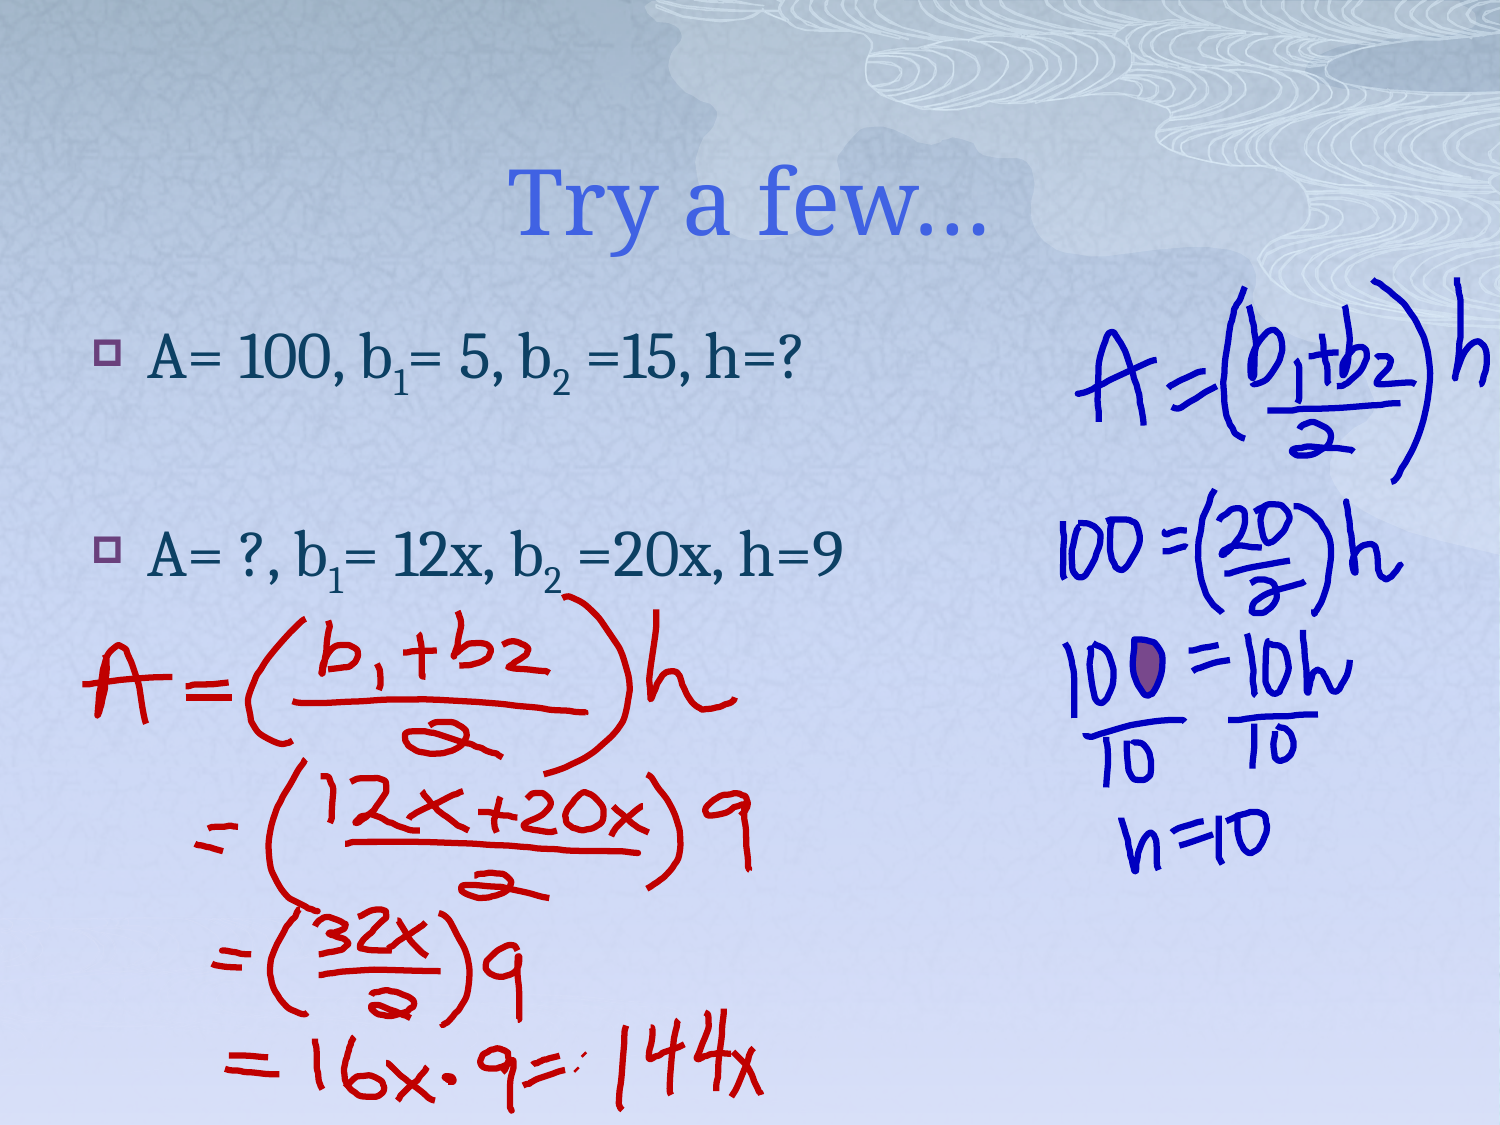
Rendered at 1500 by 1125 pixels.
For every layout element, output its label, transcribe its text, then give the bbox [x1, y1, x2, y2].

text_box [485, 944, 520, 1021]
text_box [745, 1065, 762, 1096]
text_box [413, 1084, 436, 1102]
text_box [320, 775, 334, 824]
text_box [1164, 529, 1187, 535]
list A= 100, b1= 5, b2 =15, h=? A= ?, b1= 12x, b2 =20x, h=9 [76, 304, 1430, 1032]
text_box [1131, 638, 1164, 697]
text_box [421, 790, 435, 804]
text_box [1218, 507, 1262, 556]
text_box [345, 841, 639, 854]
text_box [721, 1039, 732, 1055]
text_box [618, 1025, 627, 1111]
text_box [207, 825, 239, 830]
text_box [610, 805, 643, 837]
text_box [1097, 331, 1132, 385]
text_box [1345, 500, 1402, 580]
text_box [1120, 817, 1160, 872]
text_box [444, 1075, 455, 1083]
text_box [564, 791, 605, 831]
text_box [1171, 820, 1204, 833]
text_box [96, 683, 106, 717]
text_box [502, 640, 550, 674]
text_box [357, 908, 392, 952]
text_box [1372, 279, 1431, 483]
text_box [314, 916, 349, 955]
text_box [1295, 359, 1300, 404]
text_box [211, 963, 242, 968]
text_box [669, 1019, 680, 1096]
text_box [479, 1047, 515, 1112]
text_box [268, 758, 319, 912]
text_box [1302, 629, 1351, 694]
text_box [1106, 518, 1141, 571]
text_box [292, 698, 550, 713]
text_box [224, 1068, 280, 1075]
text_box [646, 773, 681, 890]
text_box [408, 790, 464, 820]
text_box [1225, 811, 1268, 854]
text_box [343, 1036, 385, 1098]
text_box [417, 633, 426, 678]
text_box [1250, 578, 1306, 614]
text_box [732, 1051, 746, 1068]
text_box [100, 644, 137, 682]
text_box [522, 1069, 566, 1087]
text_box [1064, 642, 1075, 718]
title Try a few… [75, 105, 1425, 293]
text_box [1248, 305, 1283, 385]
text_box [1192, 659, 1231, 672]
text_box [434, 805, 469, 831]
text_box [376, 663, 382, 691]
text_box [438, 912, 470, 1026]
text_box [1088, 642, 1115, 704]
text_box [1293, 505, 1332, 615]
text_box [386, 1062, 412, 1084]
text_box [648, 1026, 673, 1060]
text_box [460, 872, 550, 899]
text_box [1321, 333, 1330, 385]
text_box [628, 819, 646, 832]
text_box [121, 680, 147, 724]
text_box [1162, 545, 1188, 552]
text_box [523, 792, 557, 833]
text_box [1267, 404, 1384, 412]
text_box [532, 1055, 560, 1066]
text_box [1246, 633, 1257, 696]
text_box [1071, 522, 1101, 578]
text_box [1228, 713, 1318, 721]
text_box [704, 792, 751, 871]
text_box [1062, 521, 1066, 580]
text_box [696, 1012, 721, 1060]
text_box [350, 777, 420, 832]
text_box [318, 969, 440, 976]
text_box [730, 1047, 755, 1098]
text_box [1336, 305, 1368, 387]
text_box [1085, 719, 1186, 738]
text_box [1218, 815, 1223, 865]
text_box [1254, 503, 1291, 544]
text_box [82, 676, 173, 685]
text_box [1454, 277, 1488, 385]
text_box [320, 620, 359, 675]
text_box [648, 609, 736, 711]
text_box [1224, 560, 1291, 575]
text_box [1077, 359, 1157, 395]
text_box [247, 618, 306, 745]
text_box [1105, 736, 1109, 788]
text_box [185, 681, 229, 687]
text_box [543, 595, 631, 775]
text_box [1097, 371, 1145, 426]
text_box [453, 611, 492, 667]
text_box [404, 721, 503, 758]
text_box [314, 1038, 323, 1090]
text_box [1171, 385, 1218, 410]
text_box [269, 908, 308, 1015]
text_box [1167, 370, 1206, 389]
text_box [221, 950, 252, 955]
text_box [1291, 421, 1354, 456]
text_box [478, 811, 495, 815]
text_box [1126, 740, 1152, 781]
text_box [493, 796, 502, 833]
text_box [397, 1066, 428, 1101]
text_box [1265, 640, 1290, 695]
text_box [397, 920, 408, 935]
text_box [370, 989, 415, 1019]
text_box [1197, 489, 1223, 614]
text_box [1376, 375, 1382, 385]
text_box [1272, 725, 1295, 762]
text_box [676, 1040, 685, 1049]
text_box [1222, 286, 1246, 440]
text_box [407, 935, 428, 957]
